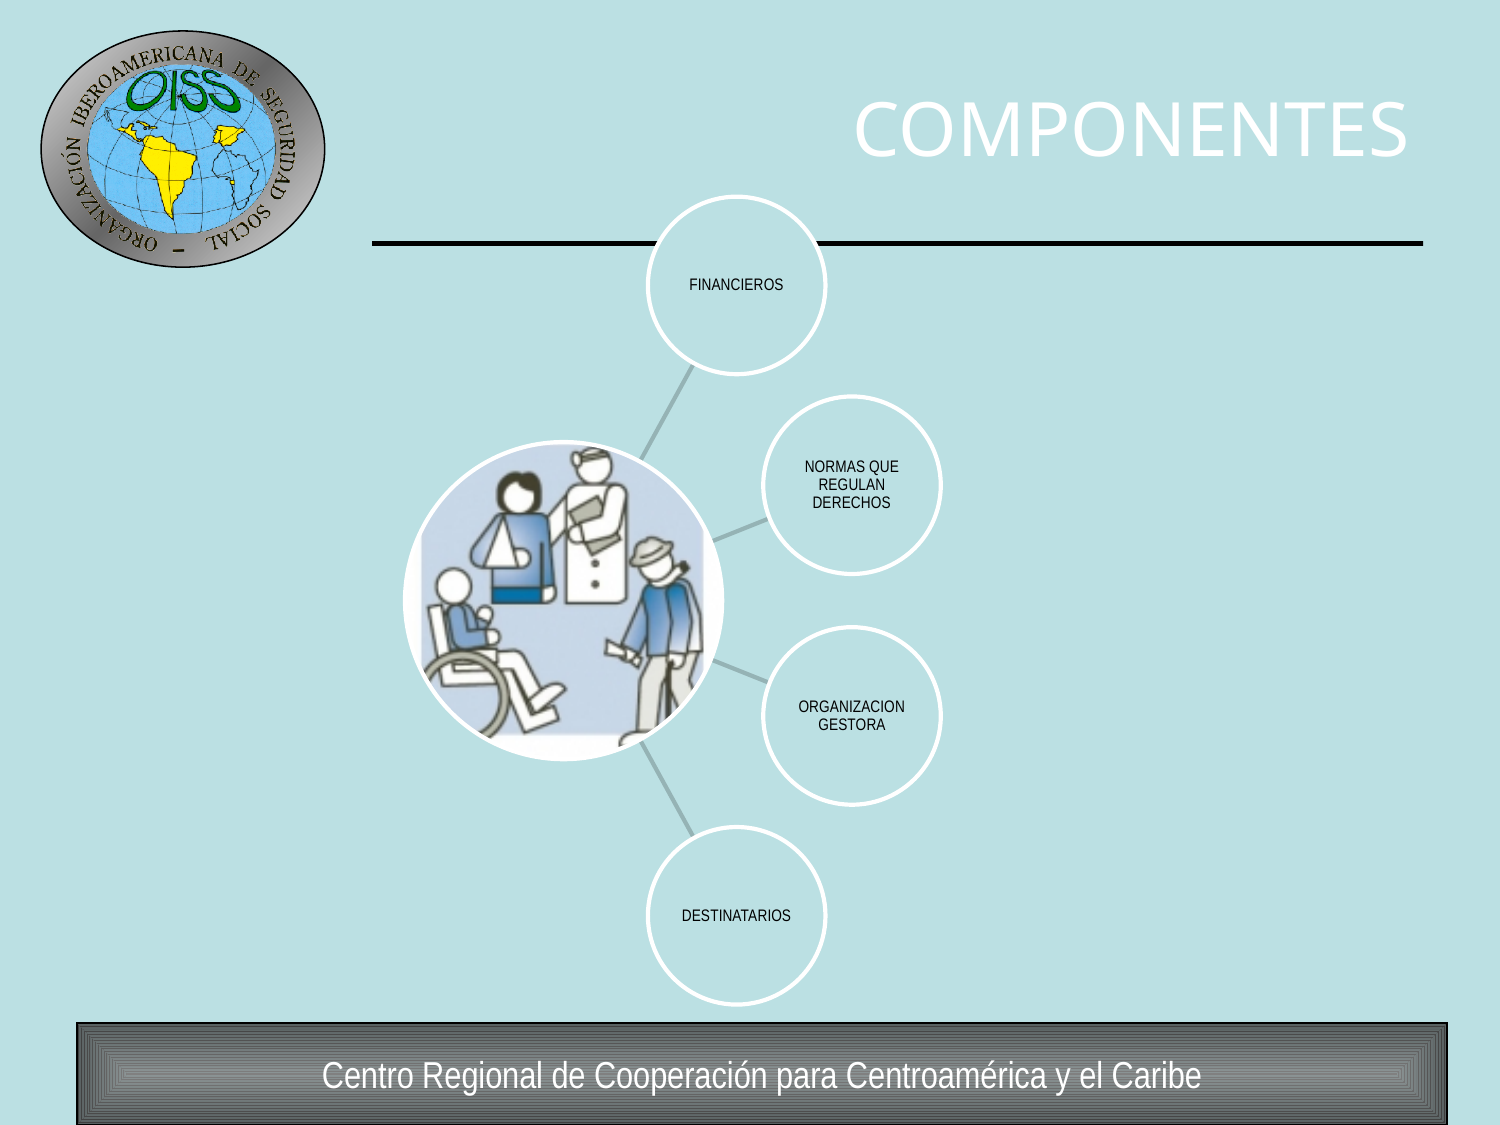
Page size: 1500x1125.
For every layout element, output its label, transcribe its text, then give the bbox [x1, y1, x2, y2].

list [182, 196, 1448, 1006]
picture [53, 42, 302, 263]
title COMPONENTES [371, 44, 1426, 194]
